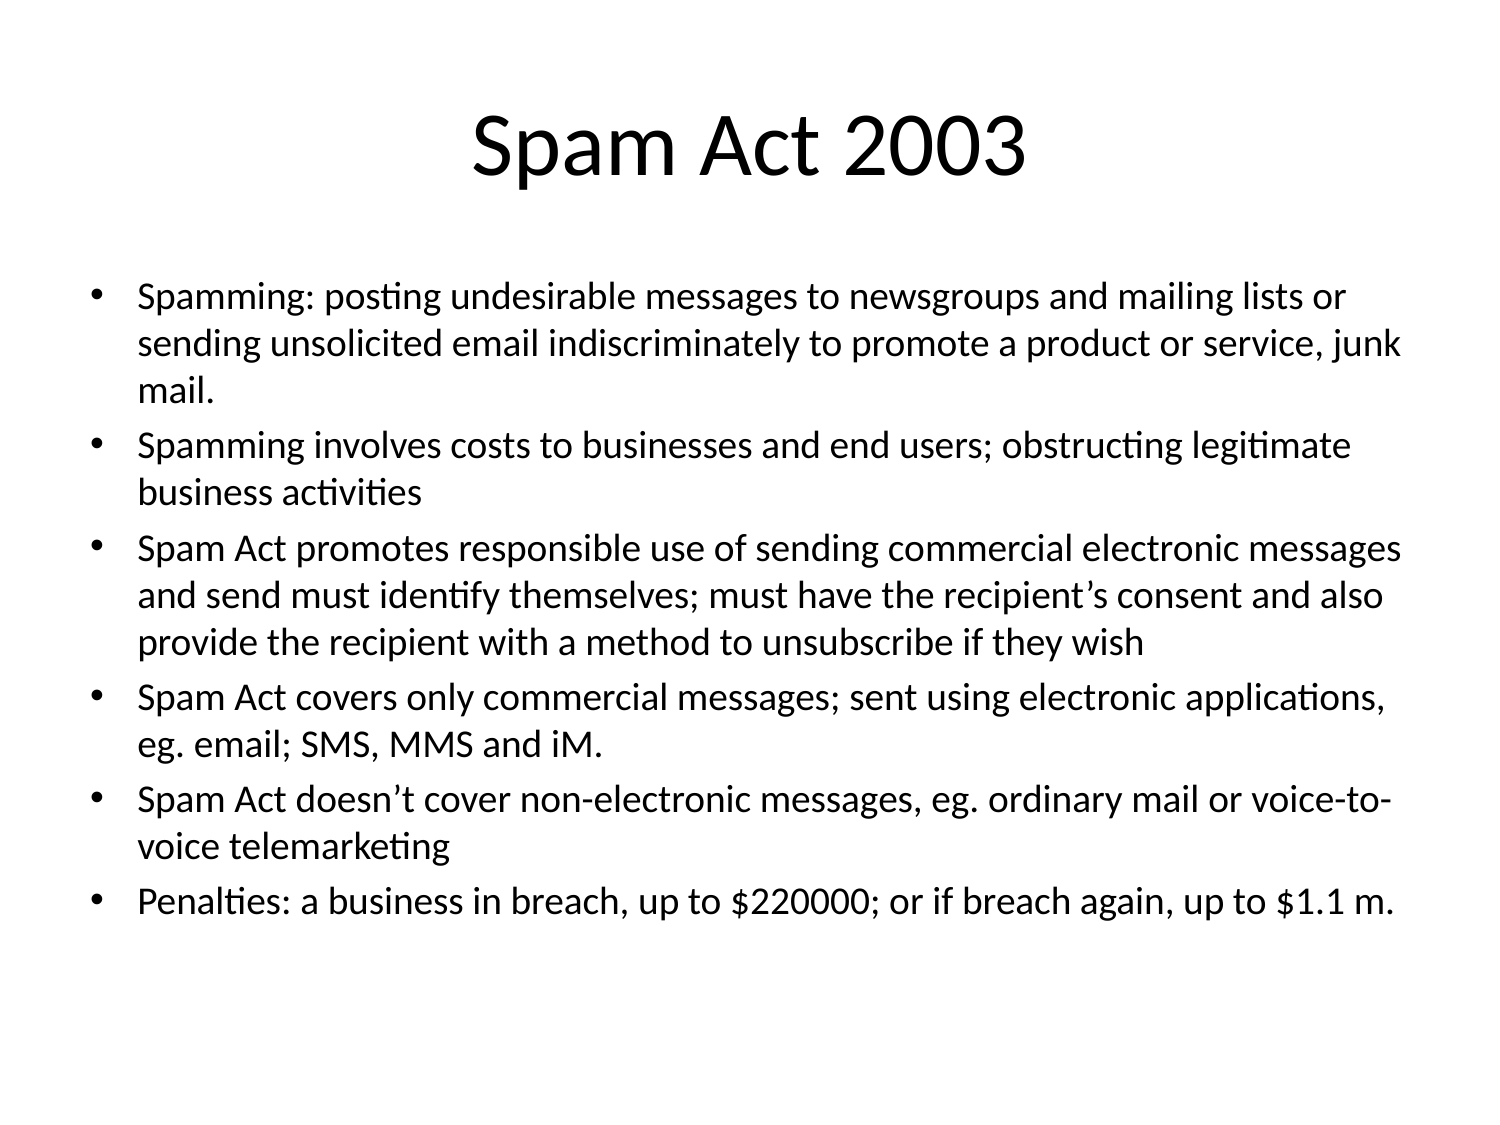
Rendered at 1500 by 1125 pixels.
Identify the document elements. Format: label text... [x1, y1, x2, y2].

title Spam Act 2003 [75, 45, 1425, 233]
list Spamming: posting undesirable messages to newsgroups and mailing lists or sending unsolicited email indiscriminately to promote a product or service, junk mail. Spamming involves costs to businesses and end users; obstructing legitimate business activities Spam Act promotes responsible use of sending commercial electronic messages and send must identify themselves; must have the recipient’s consent and also provide the recipient with a method to unsubscribe if they wish Spam Act covers only commercial messages; sent using electronic applications, eg. email; SMS, MMS and iM. Spam Act doesn’t cover non-electronic messages, eg. ordinary mail or voice-to-voice telemarketing Penalties: a business in breach, up to $220000; or if breach again, up to $1.1 m. [75, 262, 1425, 1005]
